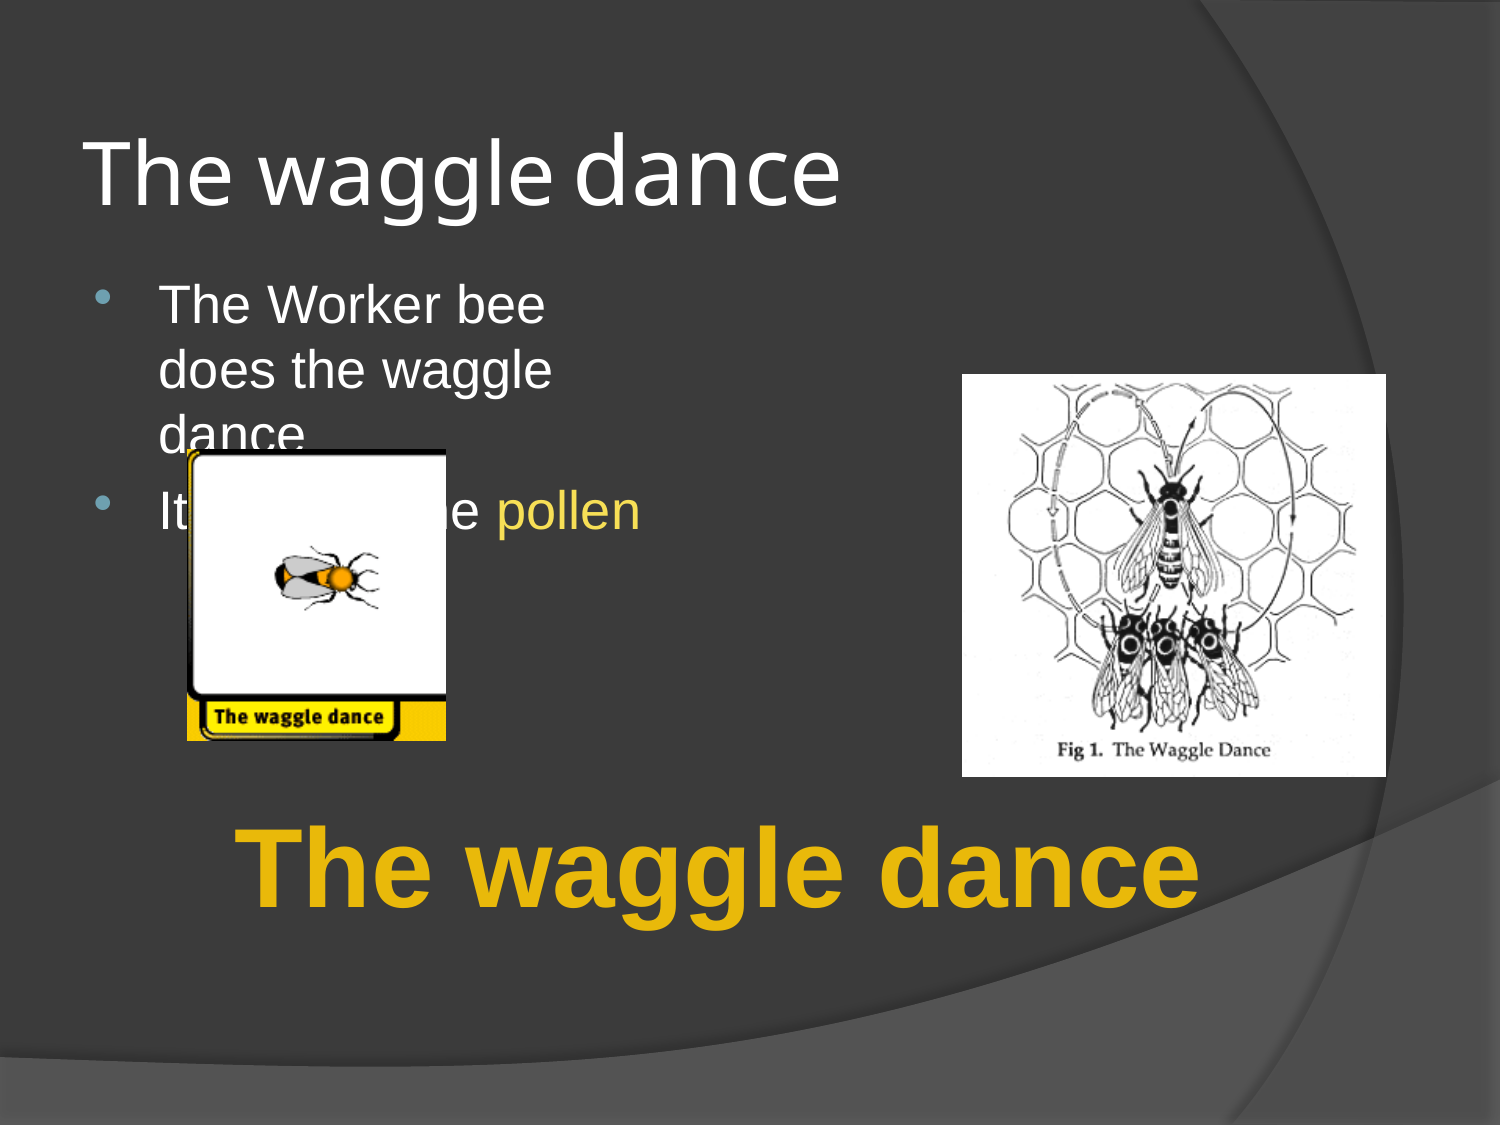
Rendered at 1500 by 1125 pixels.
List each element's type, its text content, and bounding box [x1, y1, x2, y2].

list The Worker bee does the waggle dance It locates the pollen [75, 262, 675, 1005]
text_box The waggle dance [87, 787, 1350, 938]
picture [187, 449, 446, 741]
title The waggle dance [75, 45, 1300, 233]
picture [962, 374, 1387, 777]
